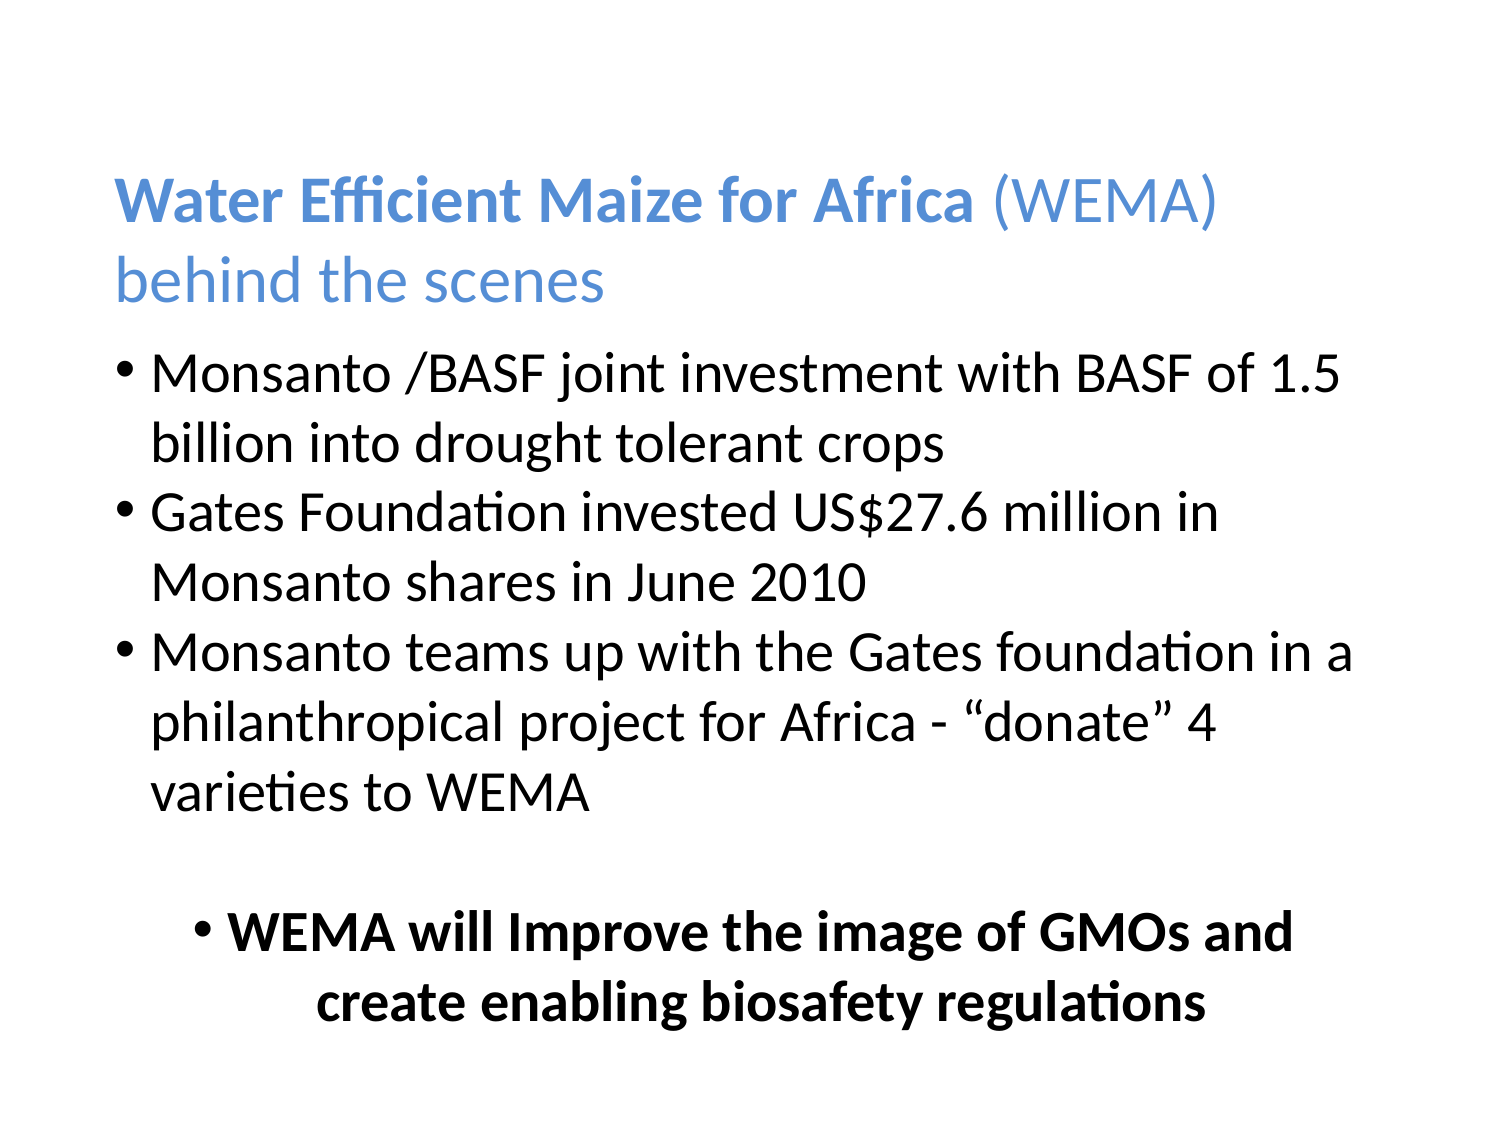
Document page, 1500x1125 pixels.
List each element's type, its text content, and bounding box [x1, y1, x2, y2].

text_box Monsanto /BASF joint investment with BASF of 1.5 billion into drought tolerant crops Gates Foundation invested US$27.6 million in Monsanto shares in June 2010 Monsanto teams up with the Gates foundation in a philanthropical project for Africa - “donate” 4 varieties to WEMA WEMA will Improve the image of GMOs and create enabling biosafety regulations [100, 326, 1388, 1111]
text_box Water Efficient Maize for Africa (WEMA) behind the scenes [100, 148, 1306, 324]
